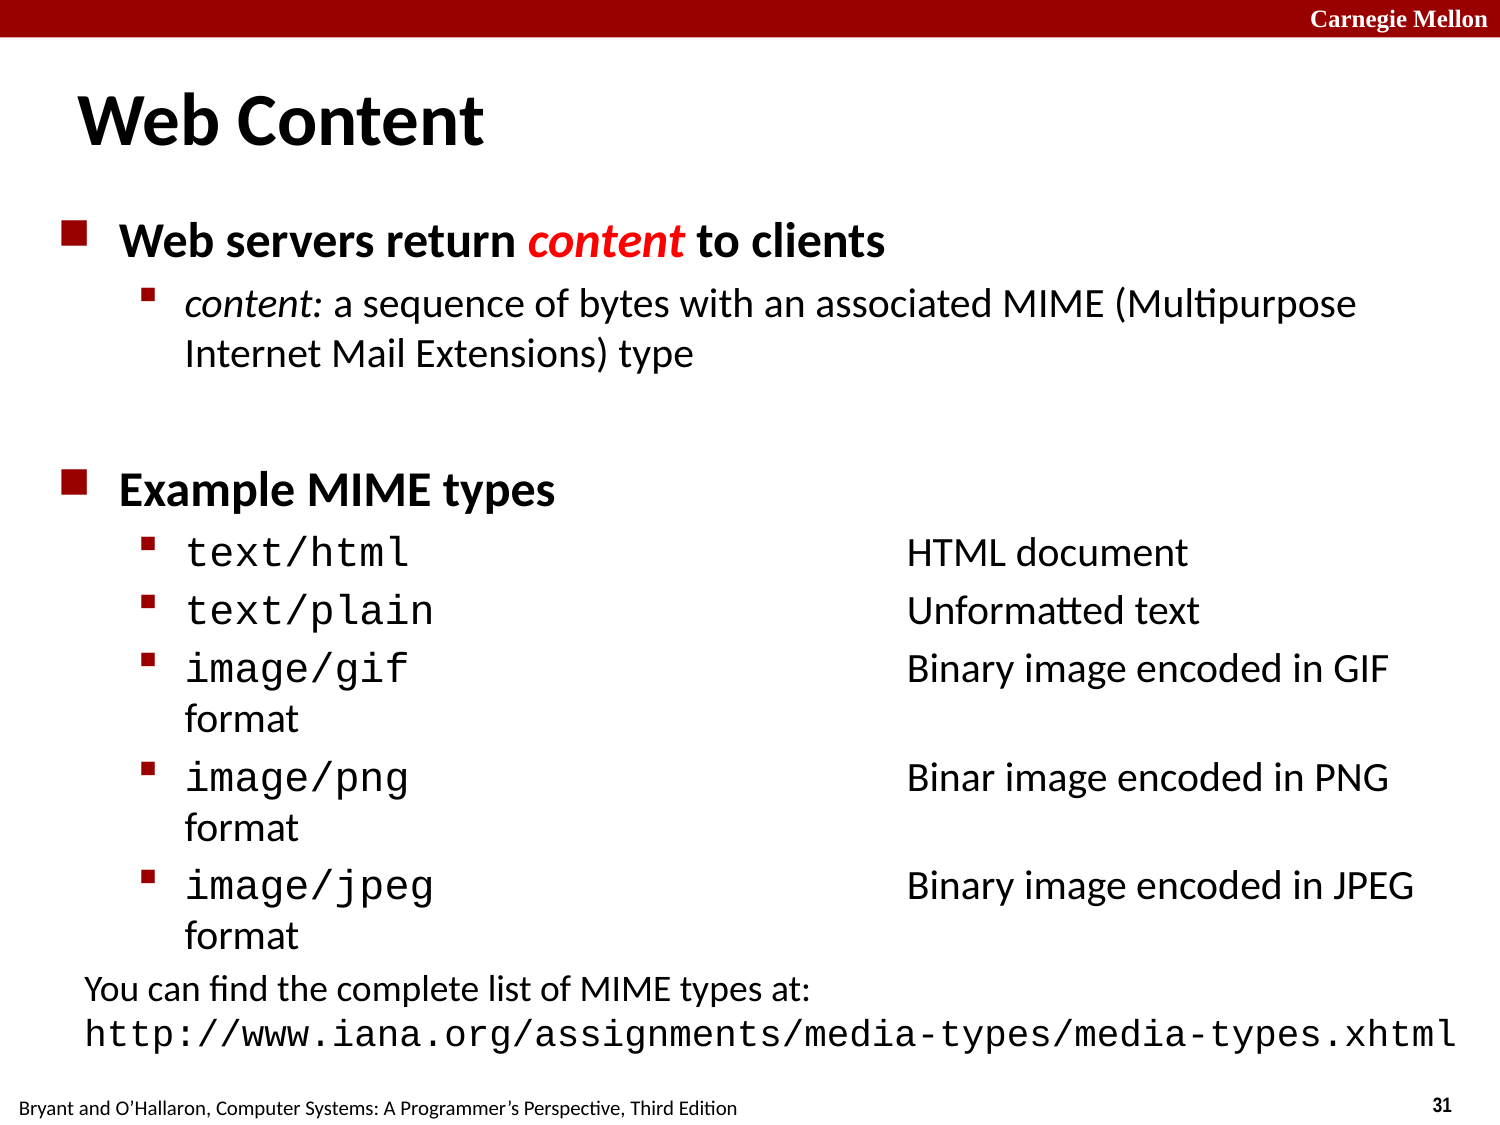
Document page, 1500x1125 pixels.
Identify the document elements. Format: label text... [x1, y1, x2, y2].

title Web Content [62, 68, 989, 163]
text_box You can find the complete list of MIME types at: http://www.iana.org/assignments/media-types/media-types.xhtml [69, 956, 1472, 1062]
list Web servers return content to clients content: a sequence of bytes with an associated MIME (Multipurpose Internet Mail Extensions) type Example MIME types text/html HTML document text/plain Unformatted text image/gif Binary image encoded in GIF format image/png Binar image encoded in PNG format image/jpeg Binary image encoded in JPEG format [47, 199, 1500, 1058]
